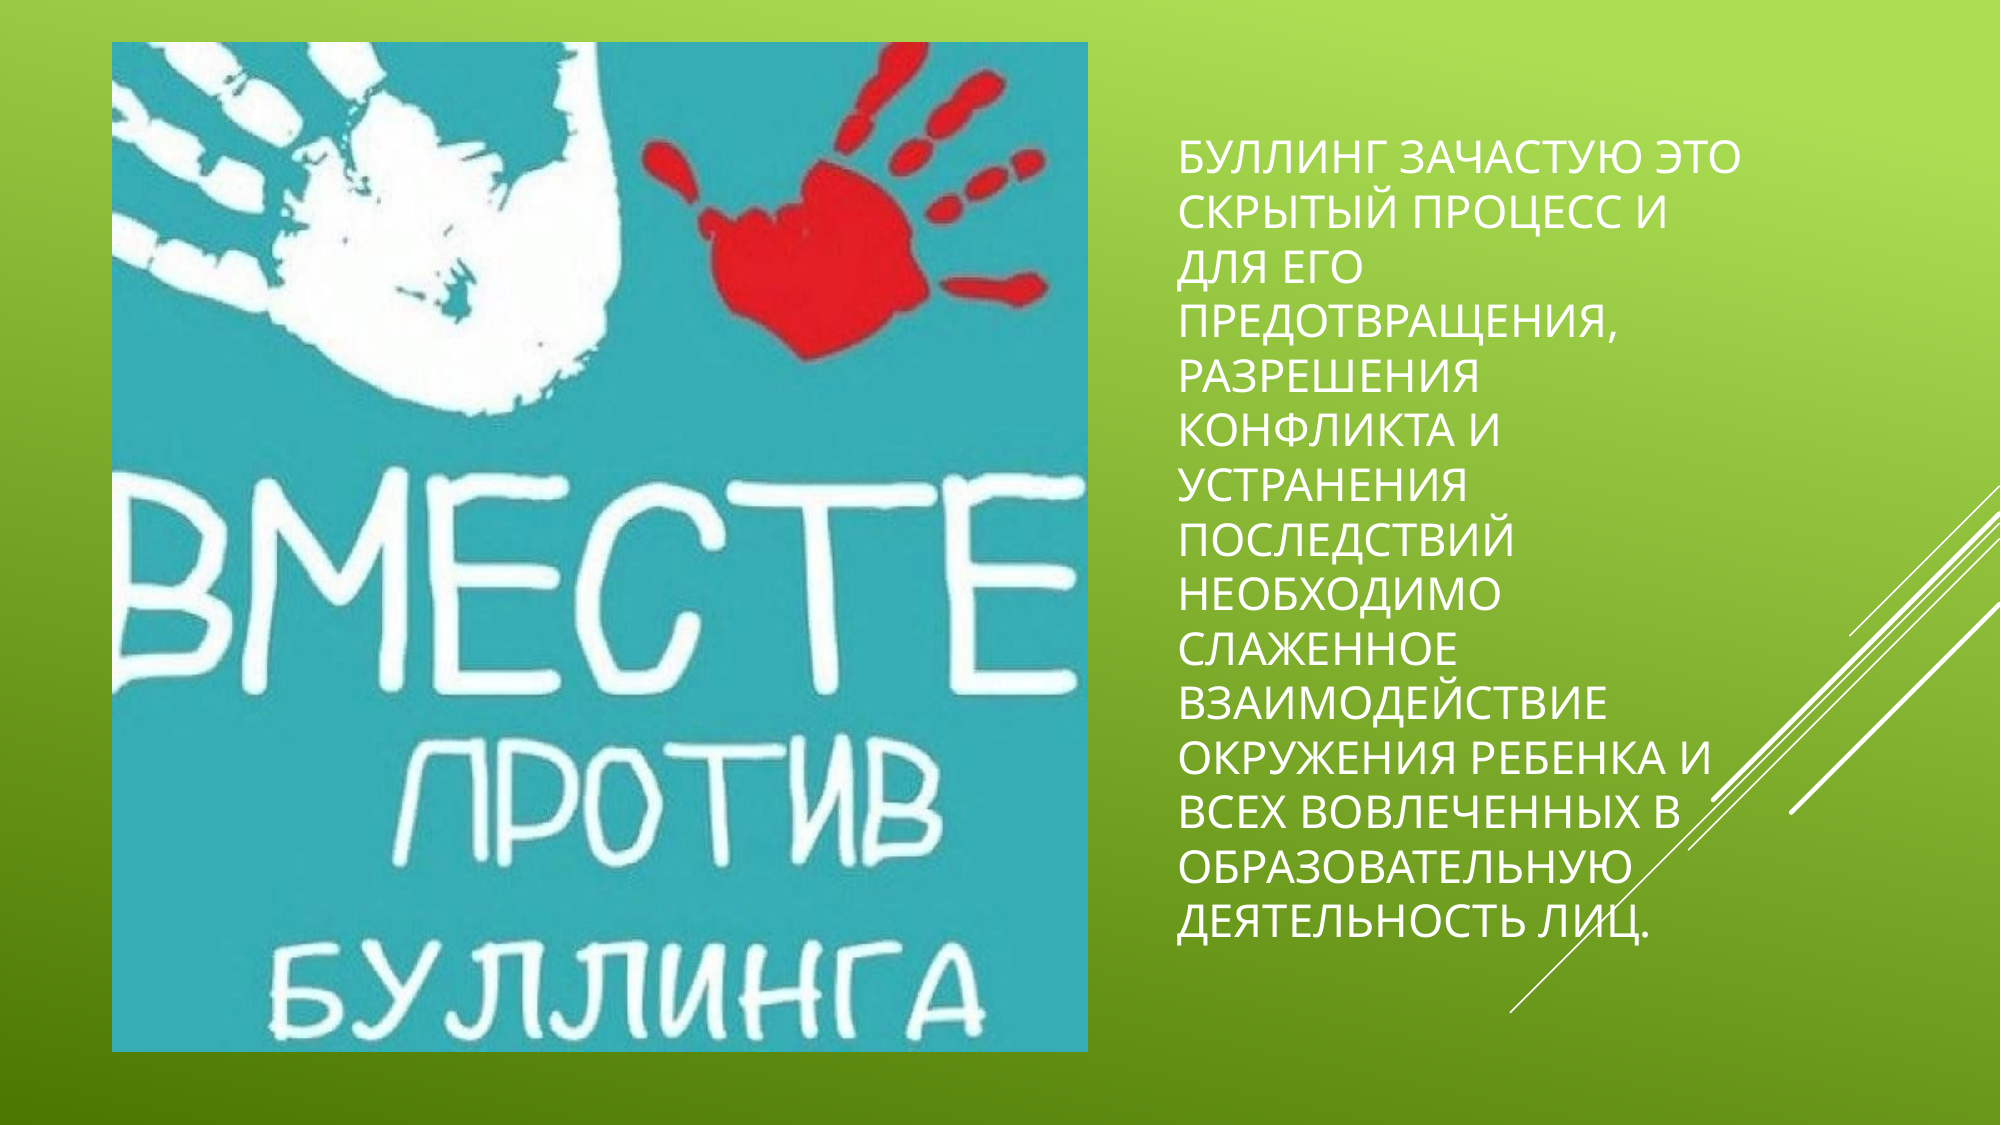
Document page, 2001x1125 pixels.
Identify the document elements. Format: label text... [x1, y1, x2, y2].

title буллинг зачастую это скрытый процесс и для его предотвращения, разрешения конфликта и устранения последствий необходимо слаженное взаимодействие окружения ребенка и всех вовлеченных в образовательную деятельность лиц. [1162, 112, 1763, 955]
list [111, 42, 1088, 1052]
